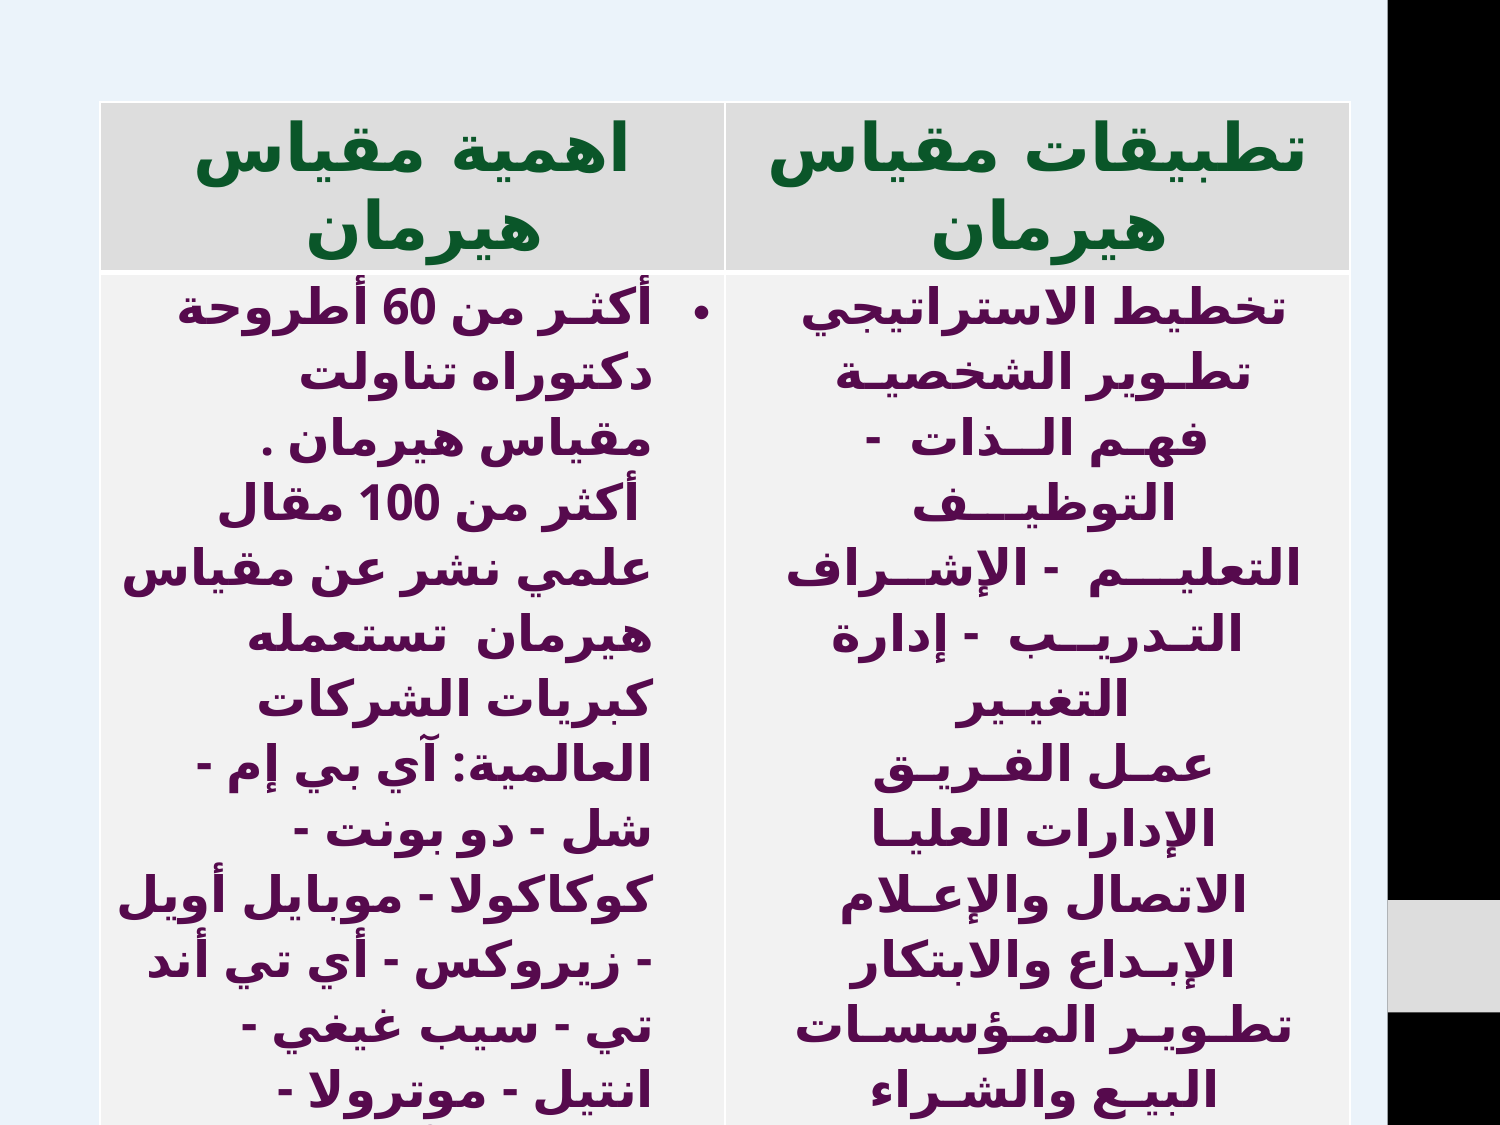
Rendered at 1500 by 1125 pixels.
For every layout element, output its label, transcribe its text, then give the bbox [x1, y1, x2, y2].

table_cell أكثـر من 60 أطروحة دكتوراه تناولت مقياس هيرمان . أكثر من 100 مقال علمي نشر عن مقياس هيرمان تستعمله كبريات الشركات العالمية: آي بي إم - شل - دو بونت - كوكاكولا - موبايل أويل - زيروكس - أي تي أند تي - سيب غيغي - انتيل - موترولا - الجيش الأمريكي - جامعة تكساس - جامعة جورجيا يُستخدم في الولايات المتحدة - بريطانيا - ألمانيا - فرنسا - تركيا - المكسيك - الأرجنتين - أستراليا [101, 275, 724, 1125]
table_header تطبيقات مقياس هيرمان [726, 103, 1349, 270]
table_header اهمية مقياس هيرمان [101, 103, 724, 270]
table_cell تخطيط الاستراتيجي تطـوير الشخصيـة فهـم الــذات - التوظيـــف التعليـــم - الإشــراف التـدريــب - إدارة التغيـير عمـل الفـريـق الإدارات العليـا الاتصال والإعـلام الإبـداع والابتكار تطـويـر المـؤسسـات البيـع والشـراء تطـويـر هيـاكـل المـؤسسـات الشـؤون الاجتماعية والأسـريـة [726, 275, 1349, 1125]
